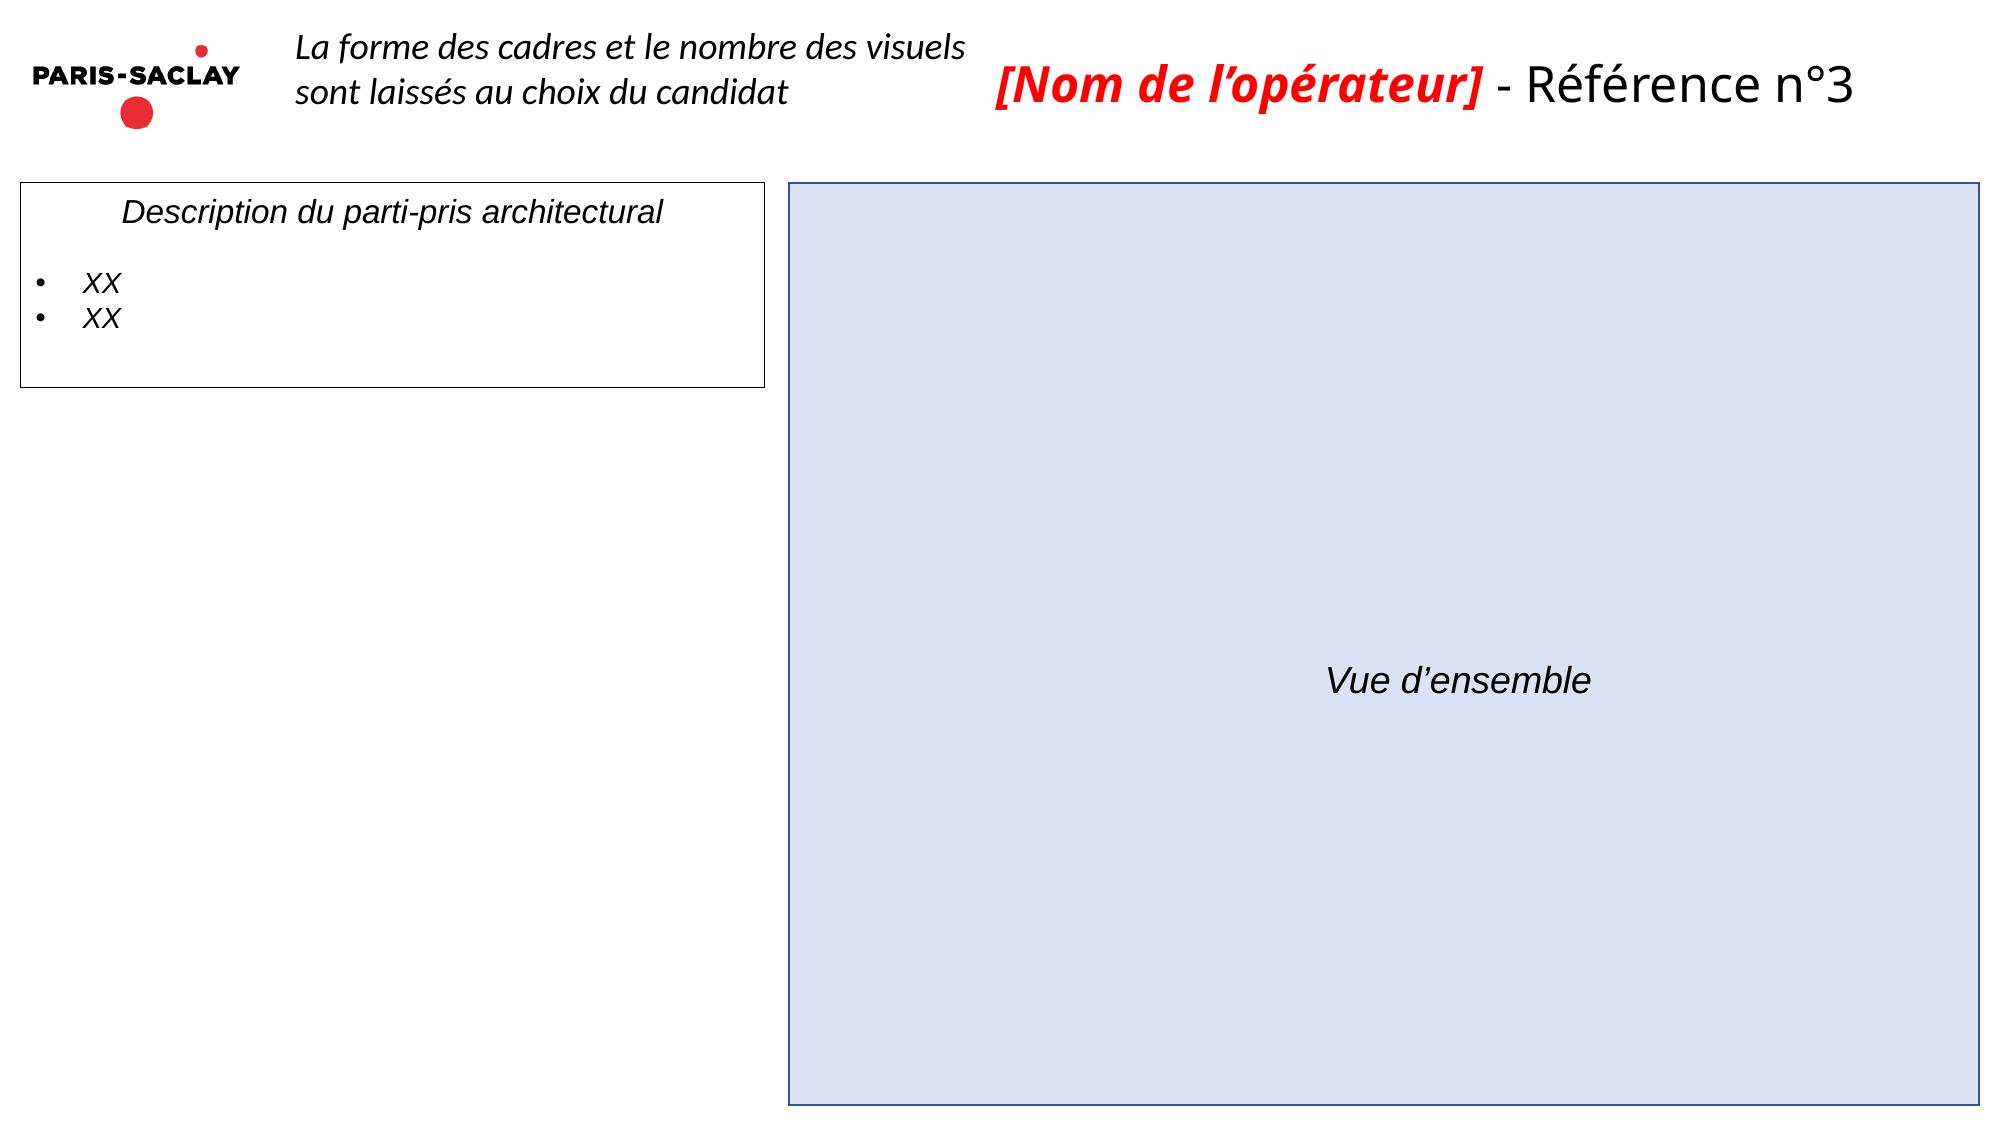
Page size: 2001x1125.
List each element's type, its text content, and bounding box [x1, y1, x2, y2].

picture [0, 18, 273, 155]
text_box Vue d’ensemble [1310, 648, 1711, 709]
text_box [Nom de l’opérateur] - Référence n°3 [981, 44, 2000, 120]
text_box Description du parti-pris architectural XX XX [20, 182, 765, 388]
text_box La forme des cadres et le nombre des visuels sont laissés au choix du candidat [280, 14, 1683, 120]
text_box [788, 182, 1980, 1106]
